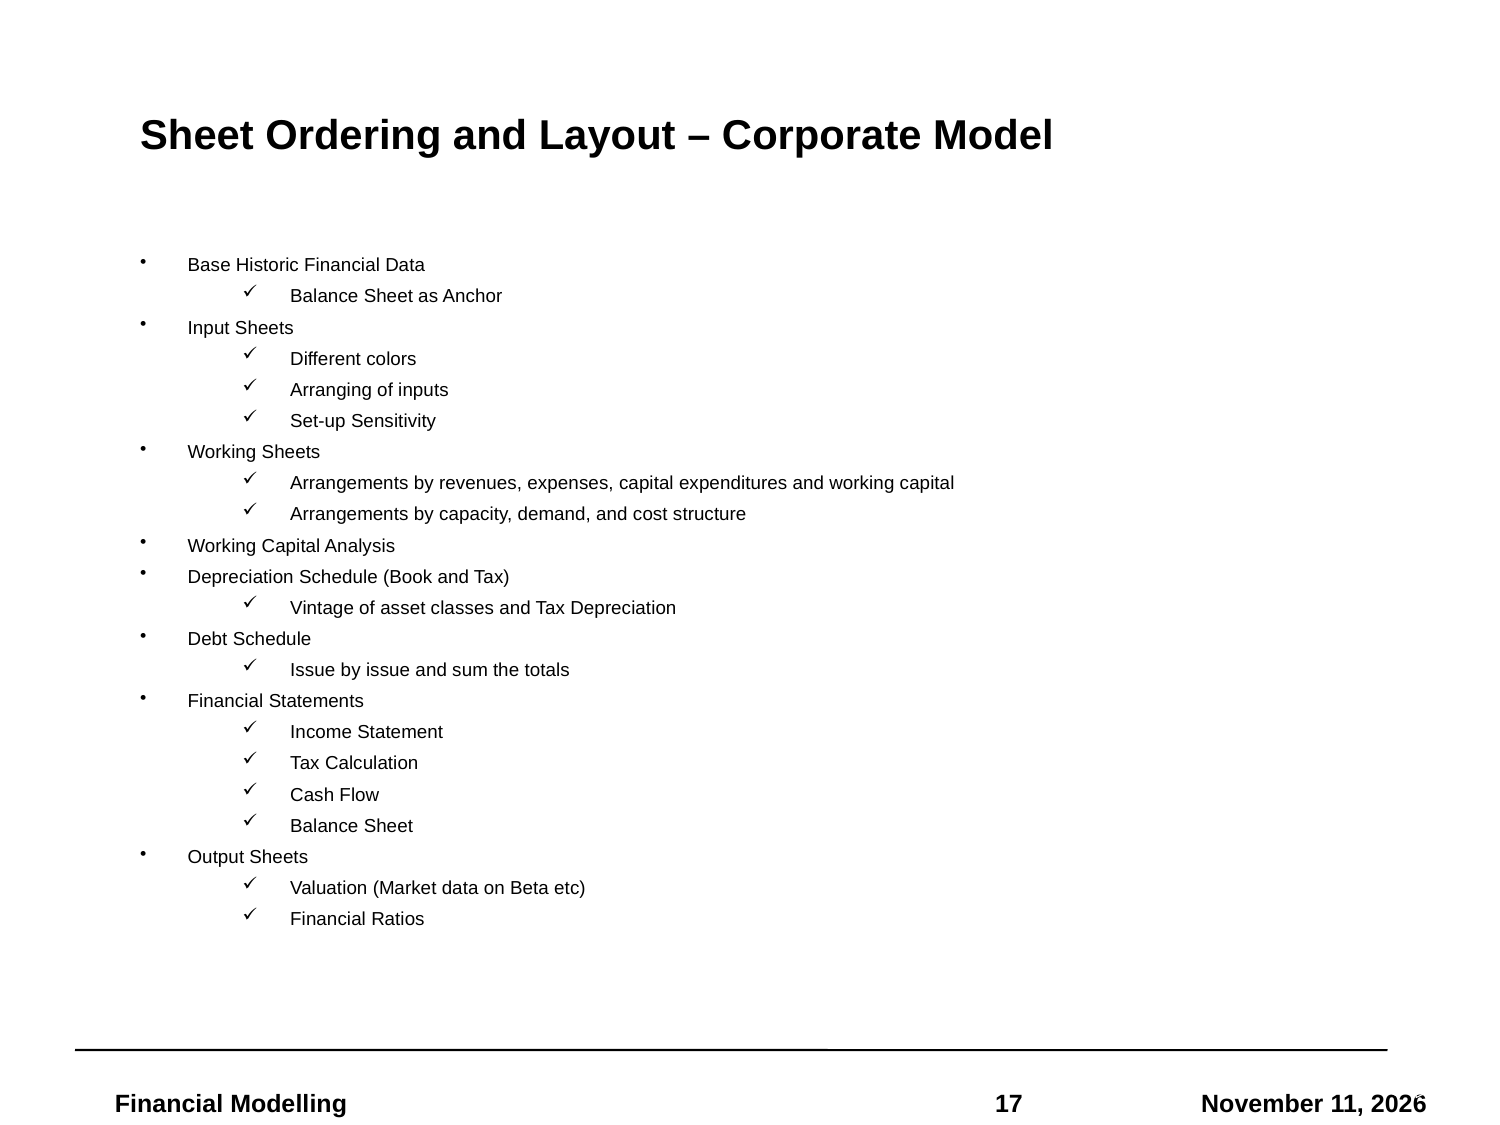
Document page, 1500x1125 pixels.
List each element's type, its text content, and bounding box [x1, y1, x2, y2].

title Sheet Ordering and Layout – Corporate Model [124, 99, 1413, 226]
list Base Historic Financial Data Balance Sheet as Anchor Input Sheets Different colors Arranging of inputs Set-up Sensitivity Working Sheets Arrangements by revenues, expenses, capital expenditures and working capital Arrangements by capacity, demand, and cost structure Working Capital Analysis Depreciation Schedule (Book and Tax) Vintage of asset classes and Tax Depreciation Debt Schedule Issue by issue and sum the totals Financial Statements Income Statement Tax Calculation Cash Flow Balance Sheet Output Sheets Valuation (Market data on Beta etc) Financial Ratios [124, 249, 1413, 1001]
